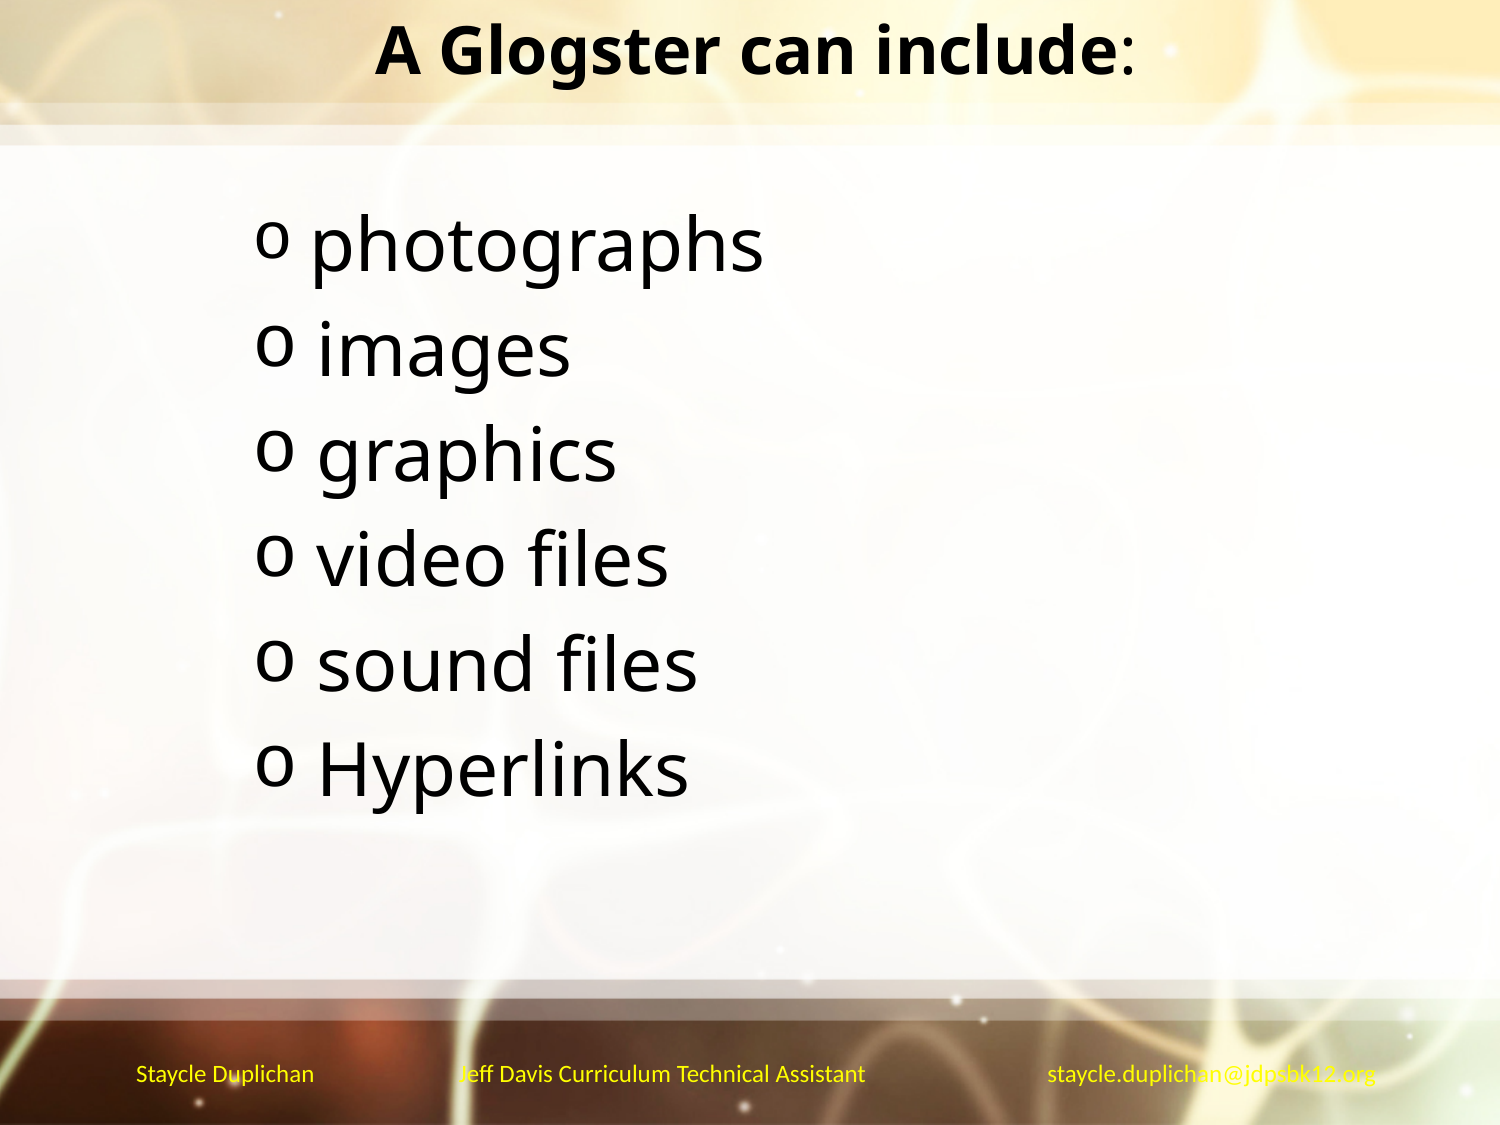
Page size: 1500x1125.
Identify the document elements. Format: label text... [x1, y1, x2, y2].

list A Glogster can include: photographs images graphics video files sound files Hyperlinks [87, 0, 1425, 1005]
footer Staycle Duplichan Jeff Davis Curriculum Technical Assistant staycle.duplichan@jdpsbk12.org [87, 1042, 1425, 1103]
picture [0, 0, 1500, 1125]
